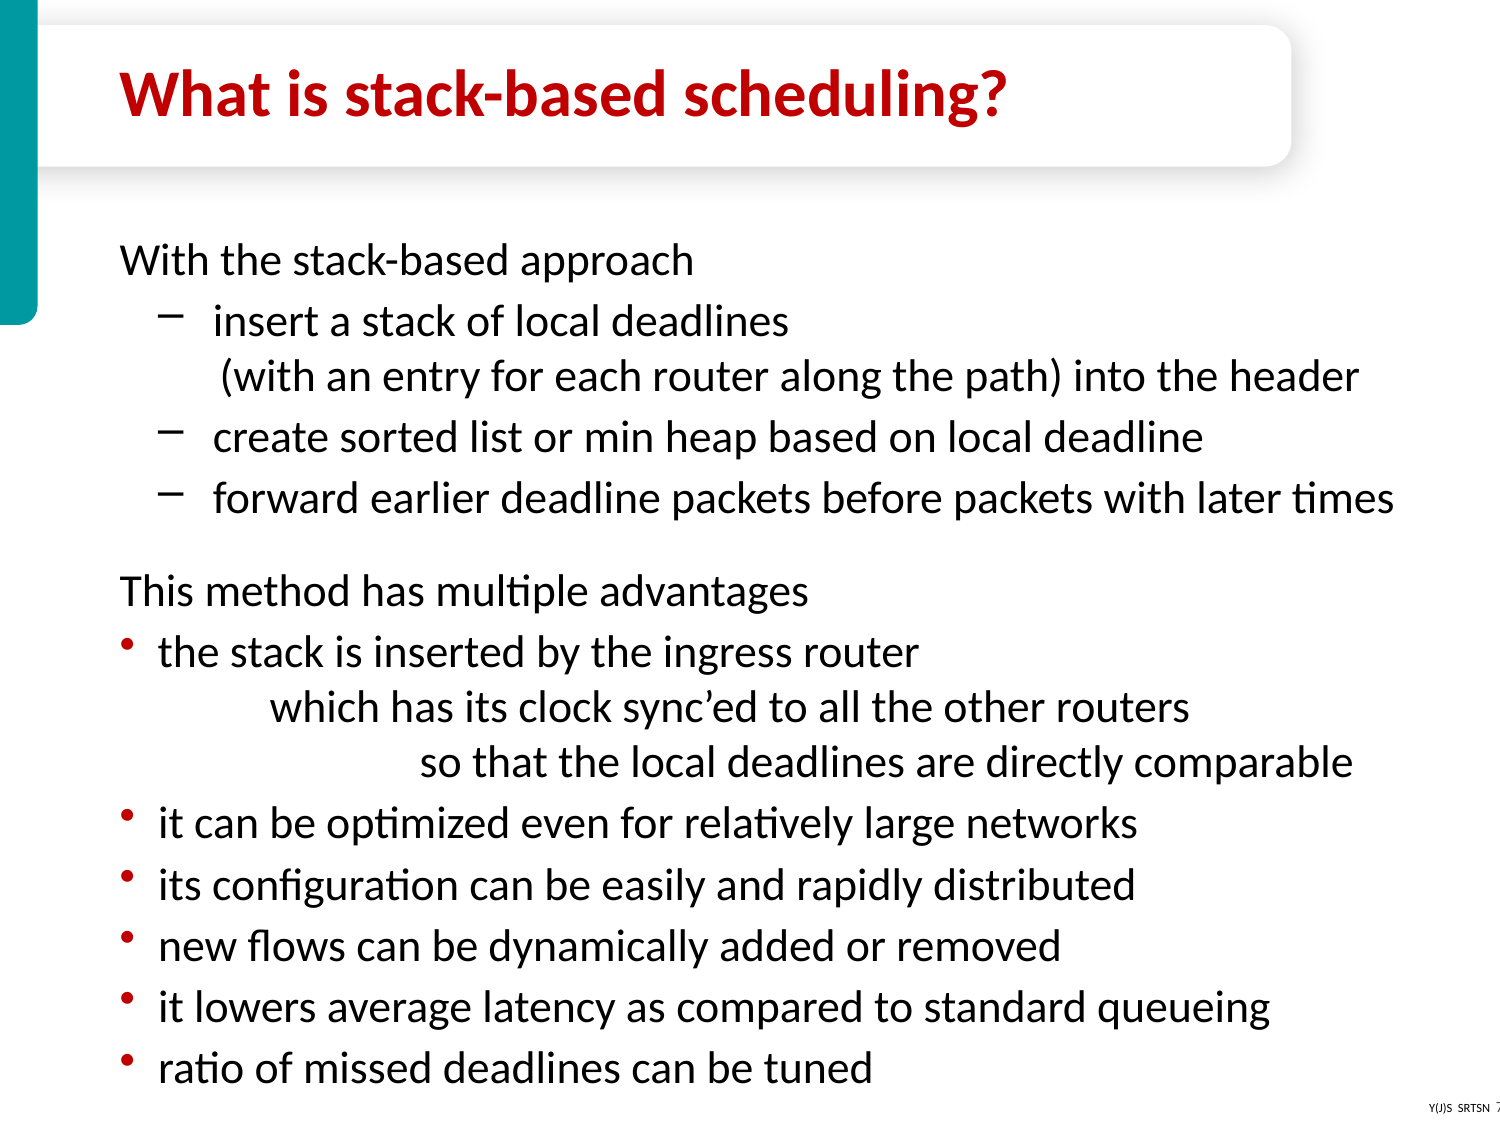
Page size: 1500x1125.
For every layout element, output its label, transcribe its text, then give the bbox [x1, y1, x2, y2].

title What is stack-based scheduling? [104, 43, 1215, 149]
list With the stack-based approach insert a stack of local deadlines (with an entry for each router along the path) into the header create sorted list or min heap based on local deadline forward earlier deadline packets before packets with later times This method has multiple advantages the stack is inserted by the ingress router which has its clock sync’ed to all the other routers so that the local deadlines are directly comparable it can be optimized even for relatively large networks its configuration can be easily and rapidly distributed new flows can be dynamically added or removed it lowers average latency as compared to standard queueing ratio of missed deadlines can be tuned [104, 221, 1455, 1063]
